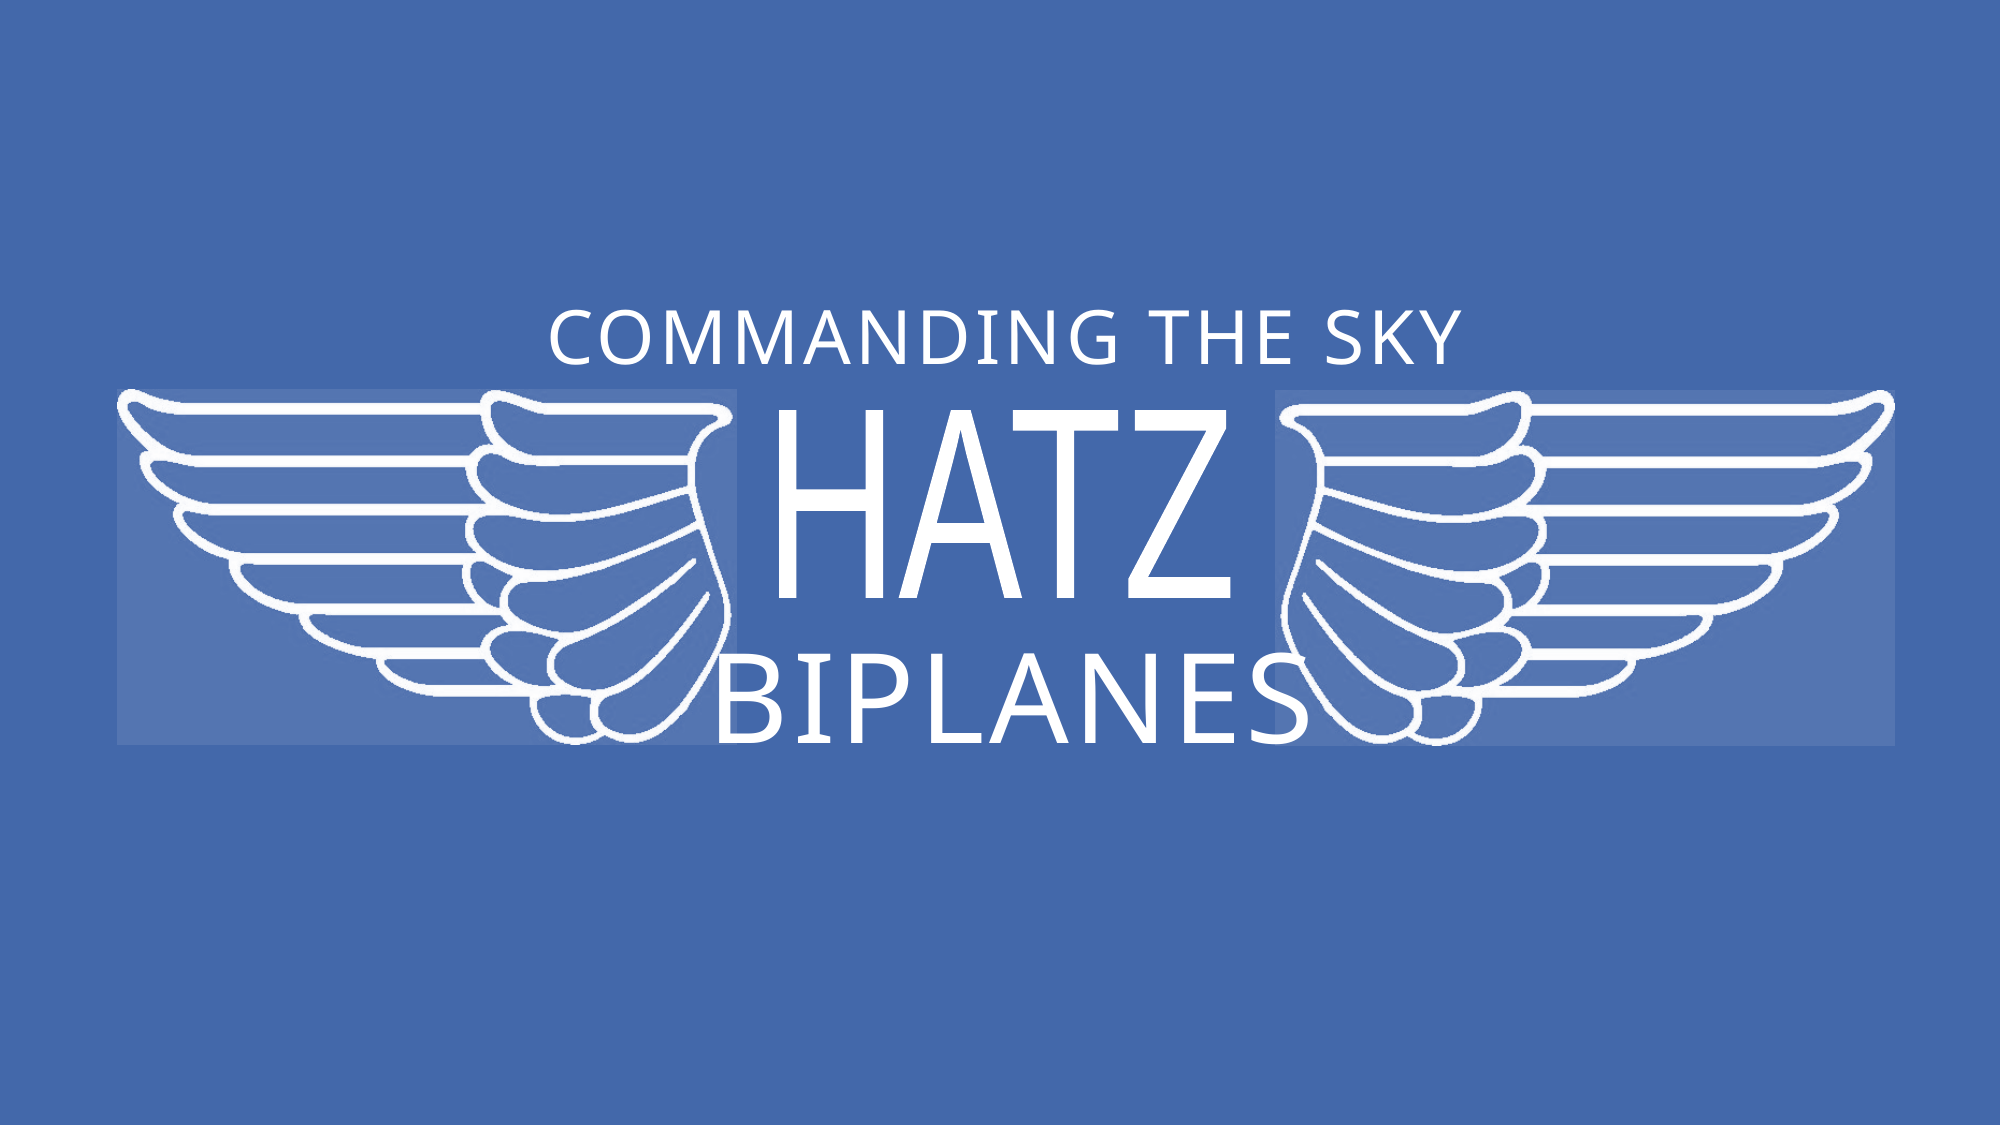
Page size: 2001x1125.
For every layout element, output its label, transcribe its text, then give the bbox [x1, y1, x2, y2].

text_box BIPLANES [693, 610, 1331, 776]
picture [117, 389, 737, 746]
picture [1275, 390, 1895, 747]
text_box COMMANDING THE SKY [531, 281, 1478, 387]
